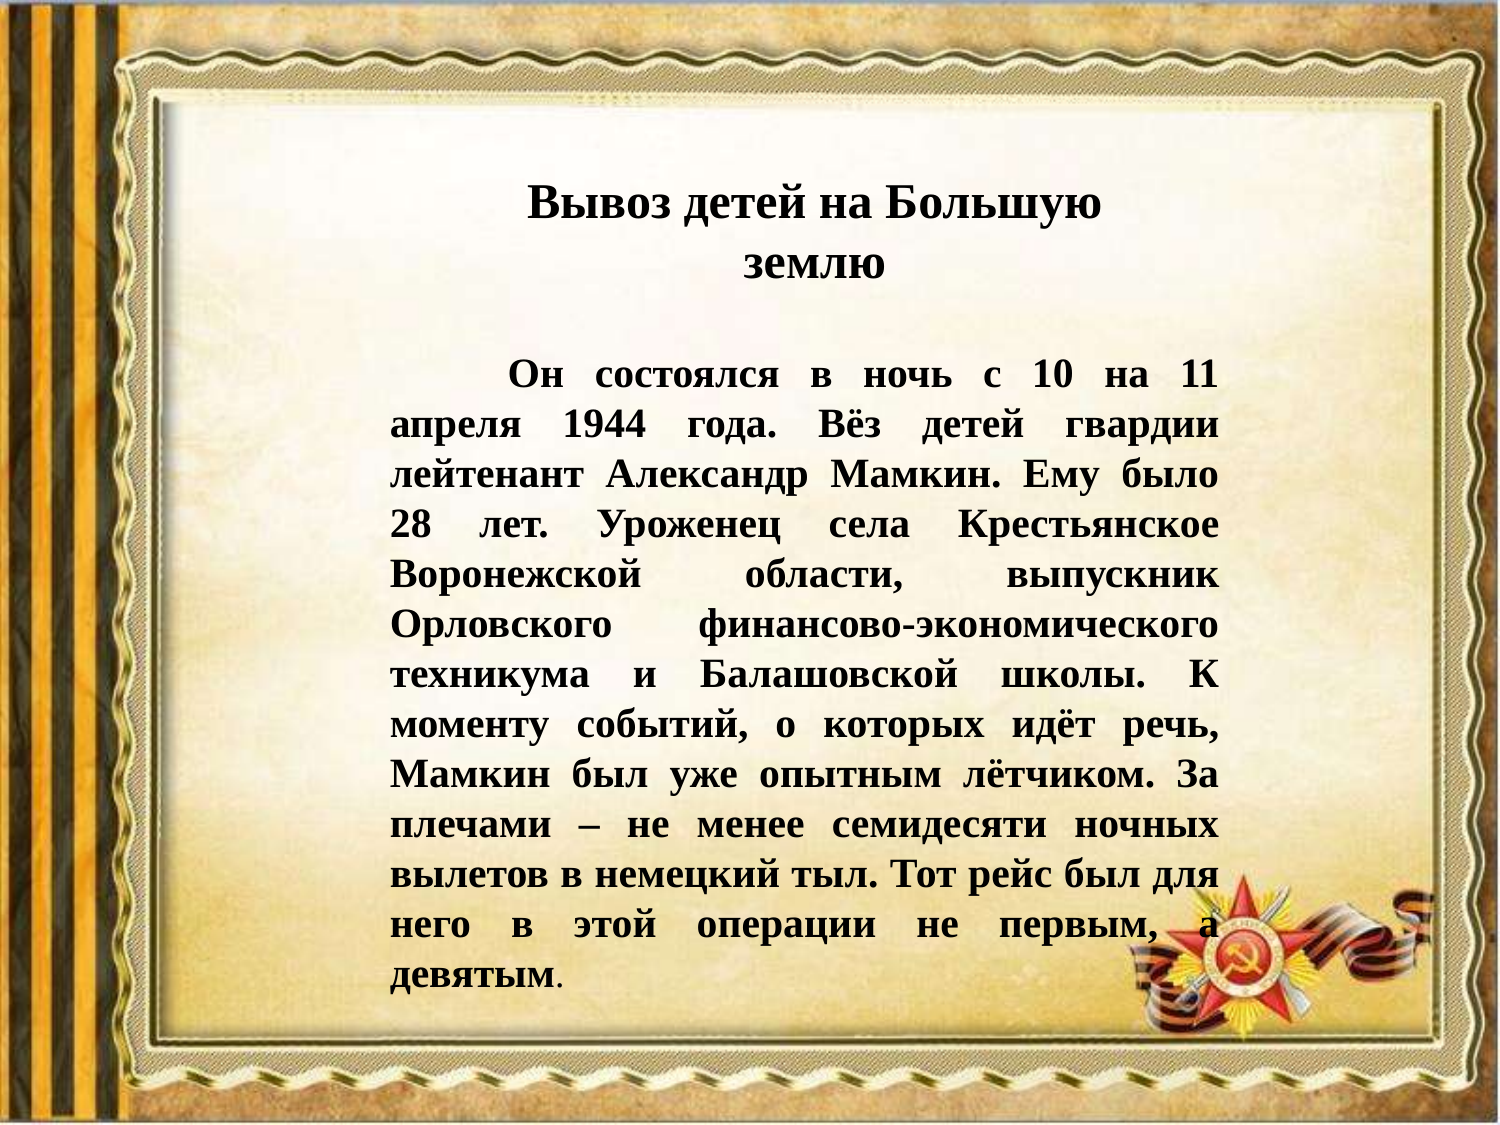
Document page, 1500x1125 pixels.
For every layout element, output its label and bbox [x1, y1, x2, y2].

list [0, 0, 1500, 1125]
